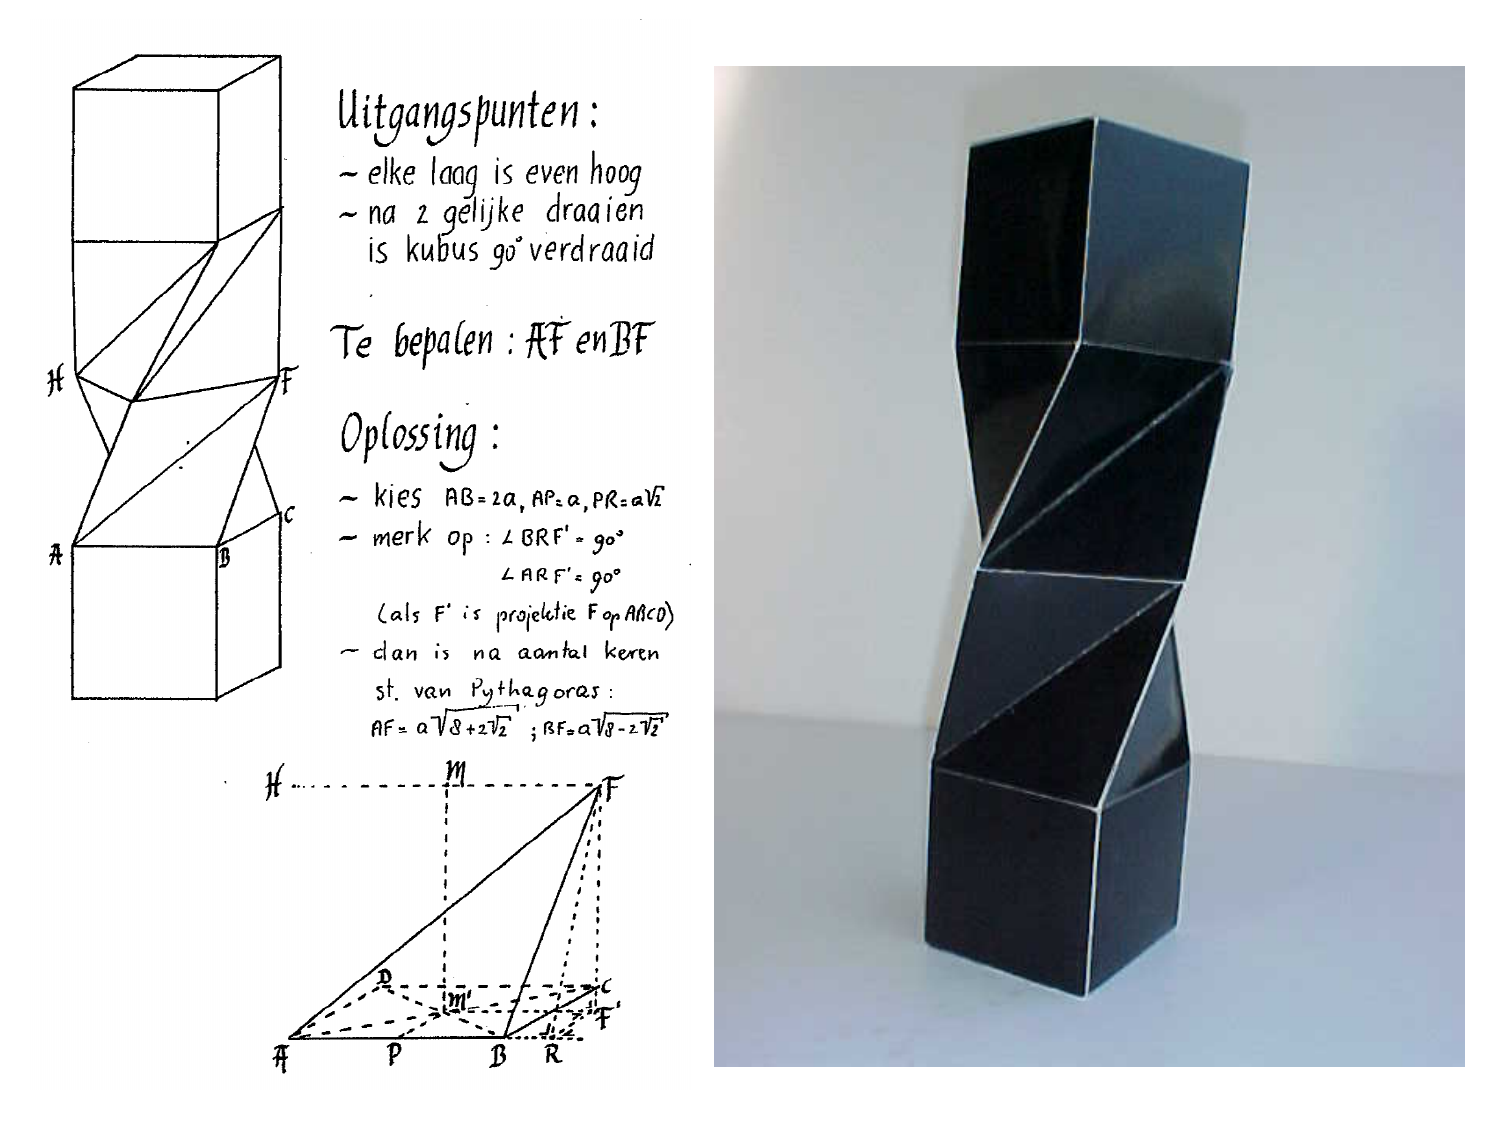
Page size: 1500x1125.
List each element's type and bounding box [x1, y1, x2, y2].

picture [29, 18, 692, 1090]
text_box [714, 66, 1465, 1067]
